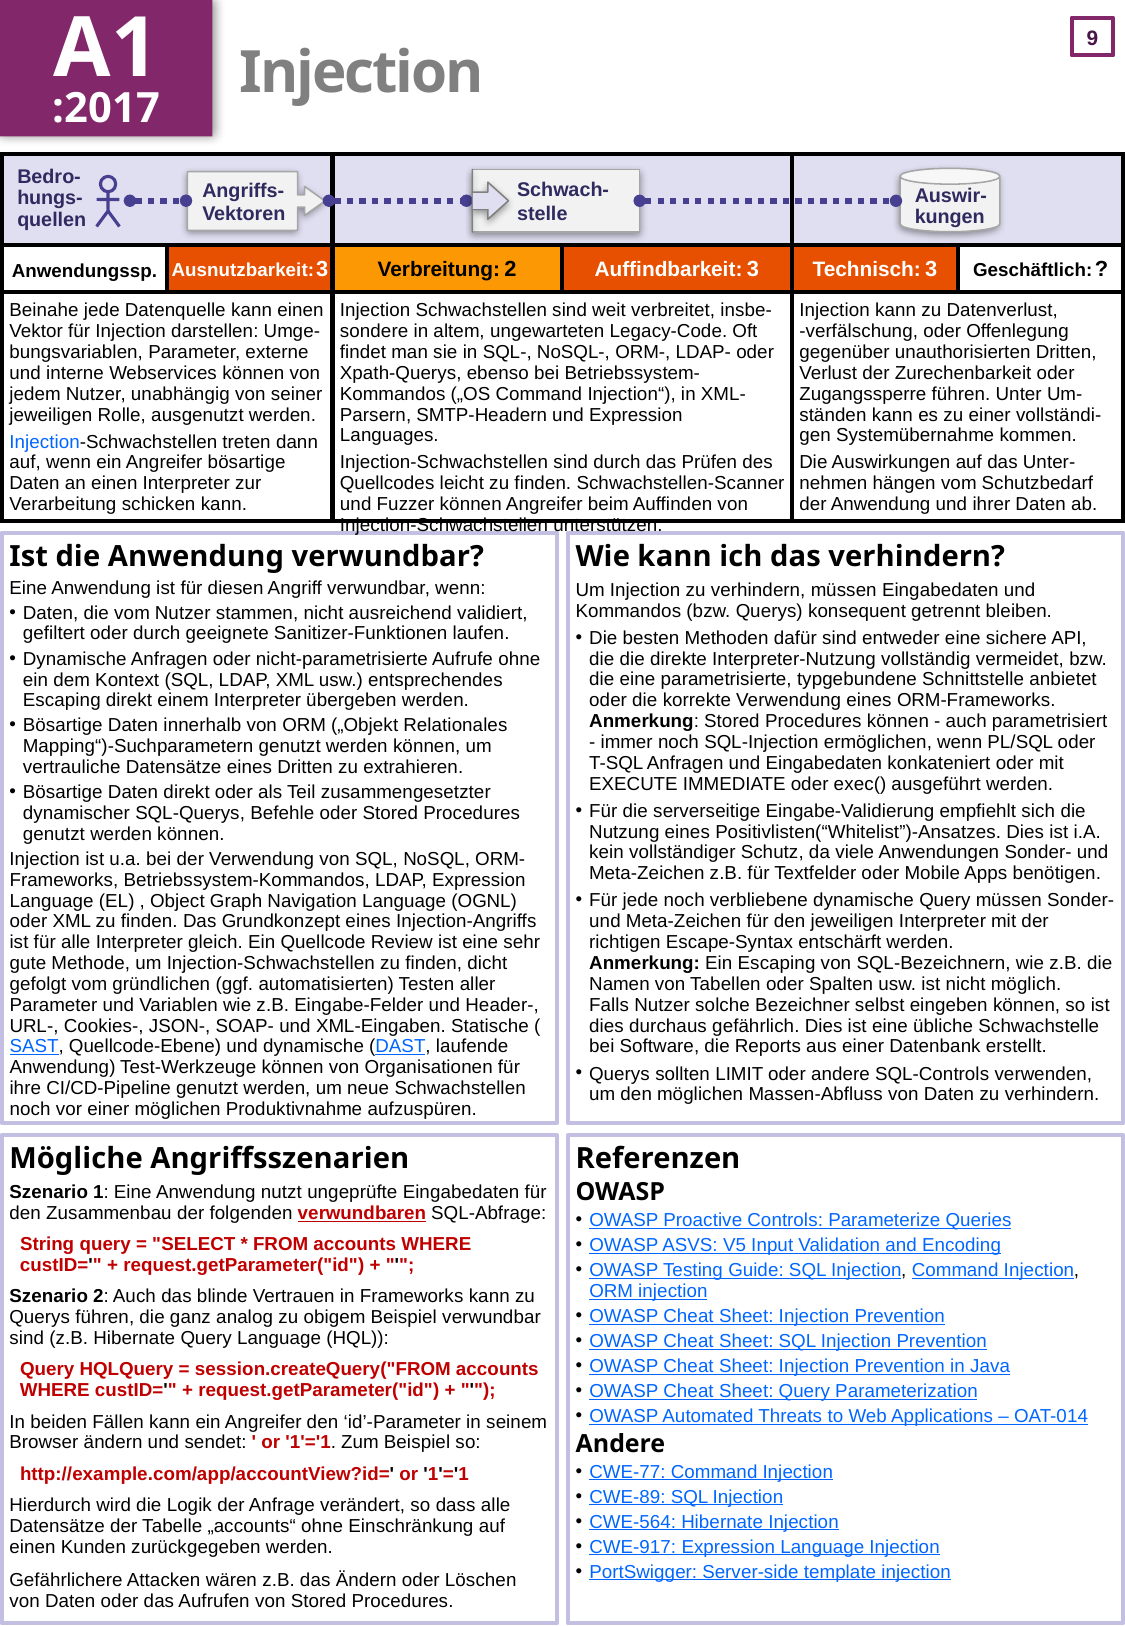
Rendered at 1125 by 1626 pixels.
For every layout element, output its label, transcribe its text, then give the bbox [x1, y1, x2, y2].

table_cell [960, 247, 1121, 290]
table_cell Technisch: 3 [794, 247, 956, 290]
table_cell Injection Schwachstellen sind weit verbreitet, insbe-sondere in altem, ungewarteten Legacy-Code. Oft findet man sie in SQL-, NoSQL-, ORM-, LDAP- oder Xpath-Querys, ebenso bei Betriebssystem-Kommandos („OS Command Injection“), in XML- Parsern, SMTP-Headern und Expression Languages. Injection-Schwachstellen sind durch das Prüfen des Quellcodes leicht zu finden. Schwachstellen-Scanner und Fuzzer können Angreifer beim Auffinden von Injection-Schwachstellen unterstützen. [332, 294, 792, 543]
table_cell [4, 247, 165, 290]
table_cell Ausnutzbarkeit: 3 [169, 247, 330, 290]
table_cell Auffindbarkeit: 3 [564, 247, 790, 290]
title Injection [225, 12, 1125, 134]
text_box Ist die Anwendung verwundbar? Eine Anwendung ist für diesen Angriff verwundbar, wenn: Daten, die vom Nutzer stammen, nicht ausreichend validiert, gefiltert oder durch geeignete Sanitizer-Funktionen laufen. Dynamische Anfragen oder nicht-parametrisierte Aufrufe ohne ein dem Kontext (SQL, LDAP, XML usw.) entsprechendes Escaping direkt einem Interpreter übergeben werden. Bösartige Daten innerhalb von ORM („Objekt Relationales Mapping“)-Suchparametern genutzt werden können, um vertrauliche Datensätze eines Dritten zu extrahieren. Bösartige Daten direkt oder als Teil zusammengesetzter dynamischer SQL-Querys, Befehle oder Stored Procedures genutzt werden können. Injection ist u.a. bei der Verwendung von SQL, NoSQL, ORM-Frameworks, Betriebssystem-Kommandos, LDAP, Expression Language (EL) , Object Graph Navigation Language (OGNL) oder XML zu finden. Das Grundkonzept eines Injection-Angriffs ist für alle Interpreter gleich. Ein Quellcode Review ist eine sehr gute Methode, um Injection-Schwachstellen zu finden, dicht gefolgt vom gründlichen (ggf. automatisierten) Testen aller Parameter und Variablen wie z.B. Eingabe-Felder und Header-, URL-, Cookies-, JSON-, SOAP- und XML-Eingaben. Statische (SAST, Quellcode-Ebene) und dynamische (DAST, laufende Anwendung) Test-Werkzeuge können von Organisationen für ihre CI/CD-Pipeline genutzt werden, um neue Schwachstellen noch vor einer möglichen Produktivnahme aufzuspüren. [0, 531, 559, 1125]
table_header [332, 154, 792, 243]
table_header [2, 154, 332, 243]
text_box Referenzen OWASP OWASP Proactive Controls: Parameterize Queries OWASP ASVS: V5 Input Validation and Encoding OWASP Testing Guide: SQL Injection, Command Injection, ORM injection OWASP Cheat Sheet: Injection Prevention OWASP Cheat Sheet: SQL Injection Prevention OWASP Cheat Sheet: Injection Prevention in Java OWASP Cheat Sheet: Query Parameterization OWASP Automated Threats to Web Applications – OAT-014 Andere CWE-77: Command Injection CWE-89: SQL Injection CWE-564: Hibernate Injection CWE-917: Expression Language Injection PortSwigger: Server-side template injection [566, 1133, 1125, 1625]
table_cell Injection kann zu Datenverlust, -verfälschung, oder Offenlegung gegenüber unauthorisierten Dritten, Verlust der Zurechenbarkeit oder Zugangssperre führen. Unter Um-ständen kann es zu einer vollständi-gen Systemübernahme kommen. Die Auswirkungen auf das Unter-nehmen hängen vom Schutzbedarf der Anwendung und ihrer Daten ab. [792, 294, 1123, 543]
text_box Mögliche Angriffsszenarien Szenario 1: Eine Anwendung nutzt ungeprüfte Eingabedaten für den Zusammenbau der folgenden verwundbaren SQL-Abfrage: String query = "SELECT * FROM accounts WHERE custID='" + request.getParameter("id") + "'"; Szenario 2: Auch das blinde Vertrauen in Frameworks kann zu Querys führen, die ganz analog zu obigem Beispiel verwundbar sind (z.B. Hibernate Query Language (HQL)): Query HQLQuery = session.createQuery("FROM accounts WHERE custID='" + request.getParameter("id") + "'"); In beiden Fällen kann ein Angreifer den ‘id’-Parameter in seinem Browser ändern und sendet: ' or '1'='1. Zum Beispiel so: http://example.com/app/accountView?id=' or '1'='1 Hierdurch wird die Logik der Anfrage verändert, so dass alle Datensätze der Tabelle „accounts“ ohne Einschränkung auf einen Kunden zurückgegeben werden. Gefährlichere Attacken wären z.B. das Ändern oder Löschen von Daten oder das Aufrufen von Stored Procedures. [0, 1133, 559, 1625]
table_cell Beinahe jede Datenquelle kann einen Vektor für Injection darstellen: Umge-bungsvariablen, Parameter, externe und interne Webservices können von jedem Nutzer, unabhängig von seiner jeweiligen Rolle, ausgenutzt werden. Injection-Schwachstellen treten dann auf, wenn ein Angreifer bösartige Daten an einen Interpreter zur Verarbeitung schicken kann. [2, 294, 332, 543]
table_cell Verbreitung: 2 [335, 247, 560, 290]
list A1 :2017 [0, 0, 213, 137]
text_box Wie kann ich das verhindern? Um Injection zu verhindern, müssen Eingabedaten und Kommandos (bzw. Querys) konsequent getrennt bleiben. Die besten Methoden dafür sind entweder eine sichere API, die die direkte Interpreter-Nutzung vollständig vermeidet, bzw. die eine parametrisierte, typgebundene Schnittstelle anbietet oder die korrekte Verwendung eines ORM-Frameworks. Anmerkung: Stored Procedures können - auch parametrisiert - immer noch SQL-Injection ermöglichen, wenn PL/SQL oder T-SQL Anfragen und Eingabedaten konkateniert oder mit EXECUTE IMMEDIATE oder exec() ausgeführt werden. Für die serverseitige Eingabe-Validierung empfiehlt sich die Nutzung eines Positivlisten(“Whitelist”)-Ansatzes. Dies ist i.A. kein vollständiger Schutz, da viele Anwendungen Sonder- und Meta-Zeichen z.B. für Textfelder oder Mobile Apps benötigen. Für jede noch verbliebene dynamische Query müssen Sonder- und Meta-Zeichen für den jeweiligen Interpreter mit der richtigen Escape-Syntax entschärft werden. Anmerkung: Ein Escaping von SQL-Bezeichnern, wie z.B. die Namen von Tabellen oder Spalten usw. ist nicht möglich. Falls Nutzer solche Bezeichner selbst eingeben können, so ist dies durchaus gefährlich. Dies ist eine übliche Schwachstelle bei Software, die Reports aus einer Datenbank erstellt. Querys sollten LIMIT oder andere SQL-Controls verwenden, um den möglichen Massen-Abfluss von Daten zu verhindern. [566, 531, 1125, 1125]
table_header [792, 154, 1123, 243]
